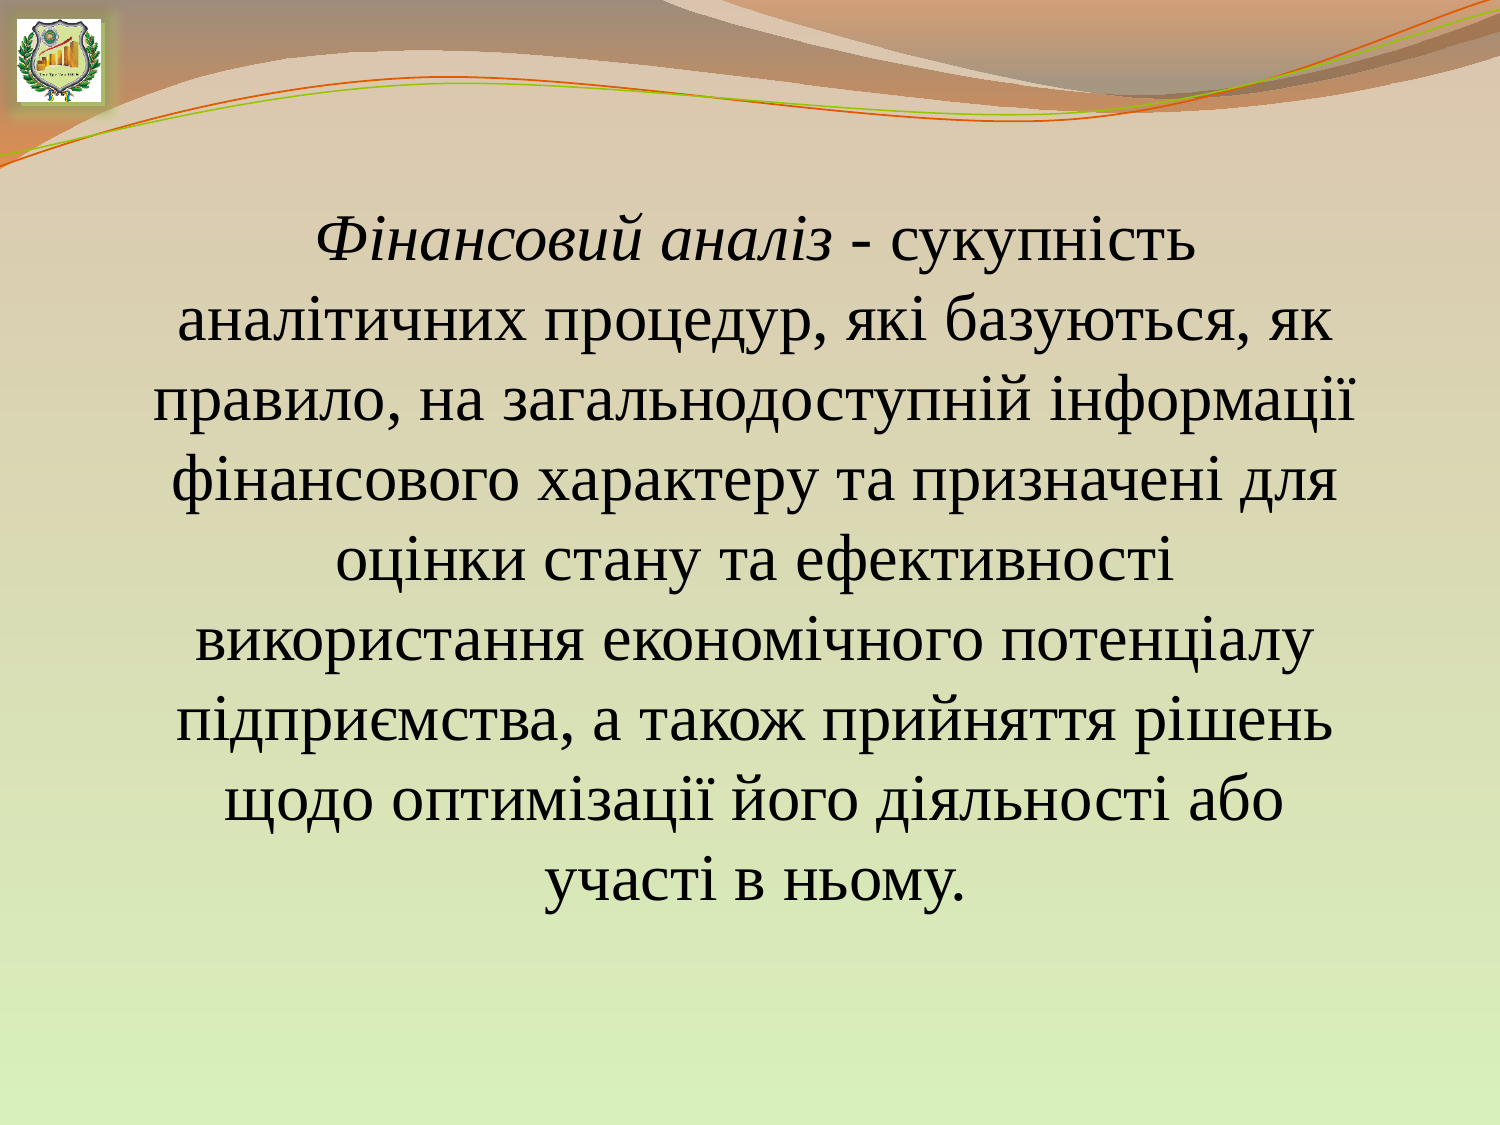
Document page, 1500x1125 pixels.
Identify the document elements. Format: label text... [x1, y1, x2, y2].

picture [17, 18, 101, 102]
text_box Фінансовий аналіз - сукупність аналітичних процедур, які базуються, як правило, на загальнодоступній інформації фінансового характеру та призначені для оцінки стану та ефективності використання економічного потенціалу підприємства, а також прийняття рішень щодо оптимізації його діяльності або участі в ньому. [135, 186, 1376, 921]
